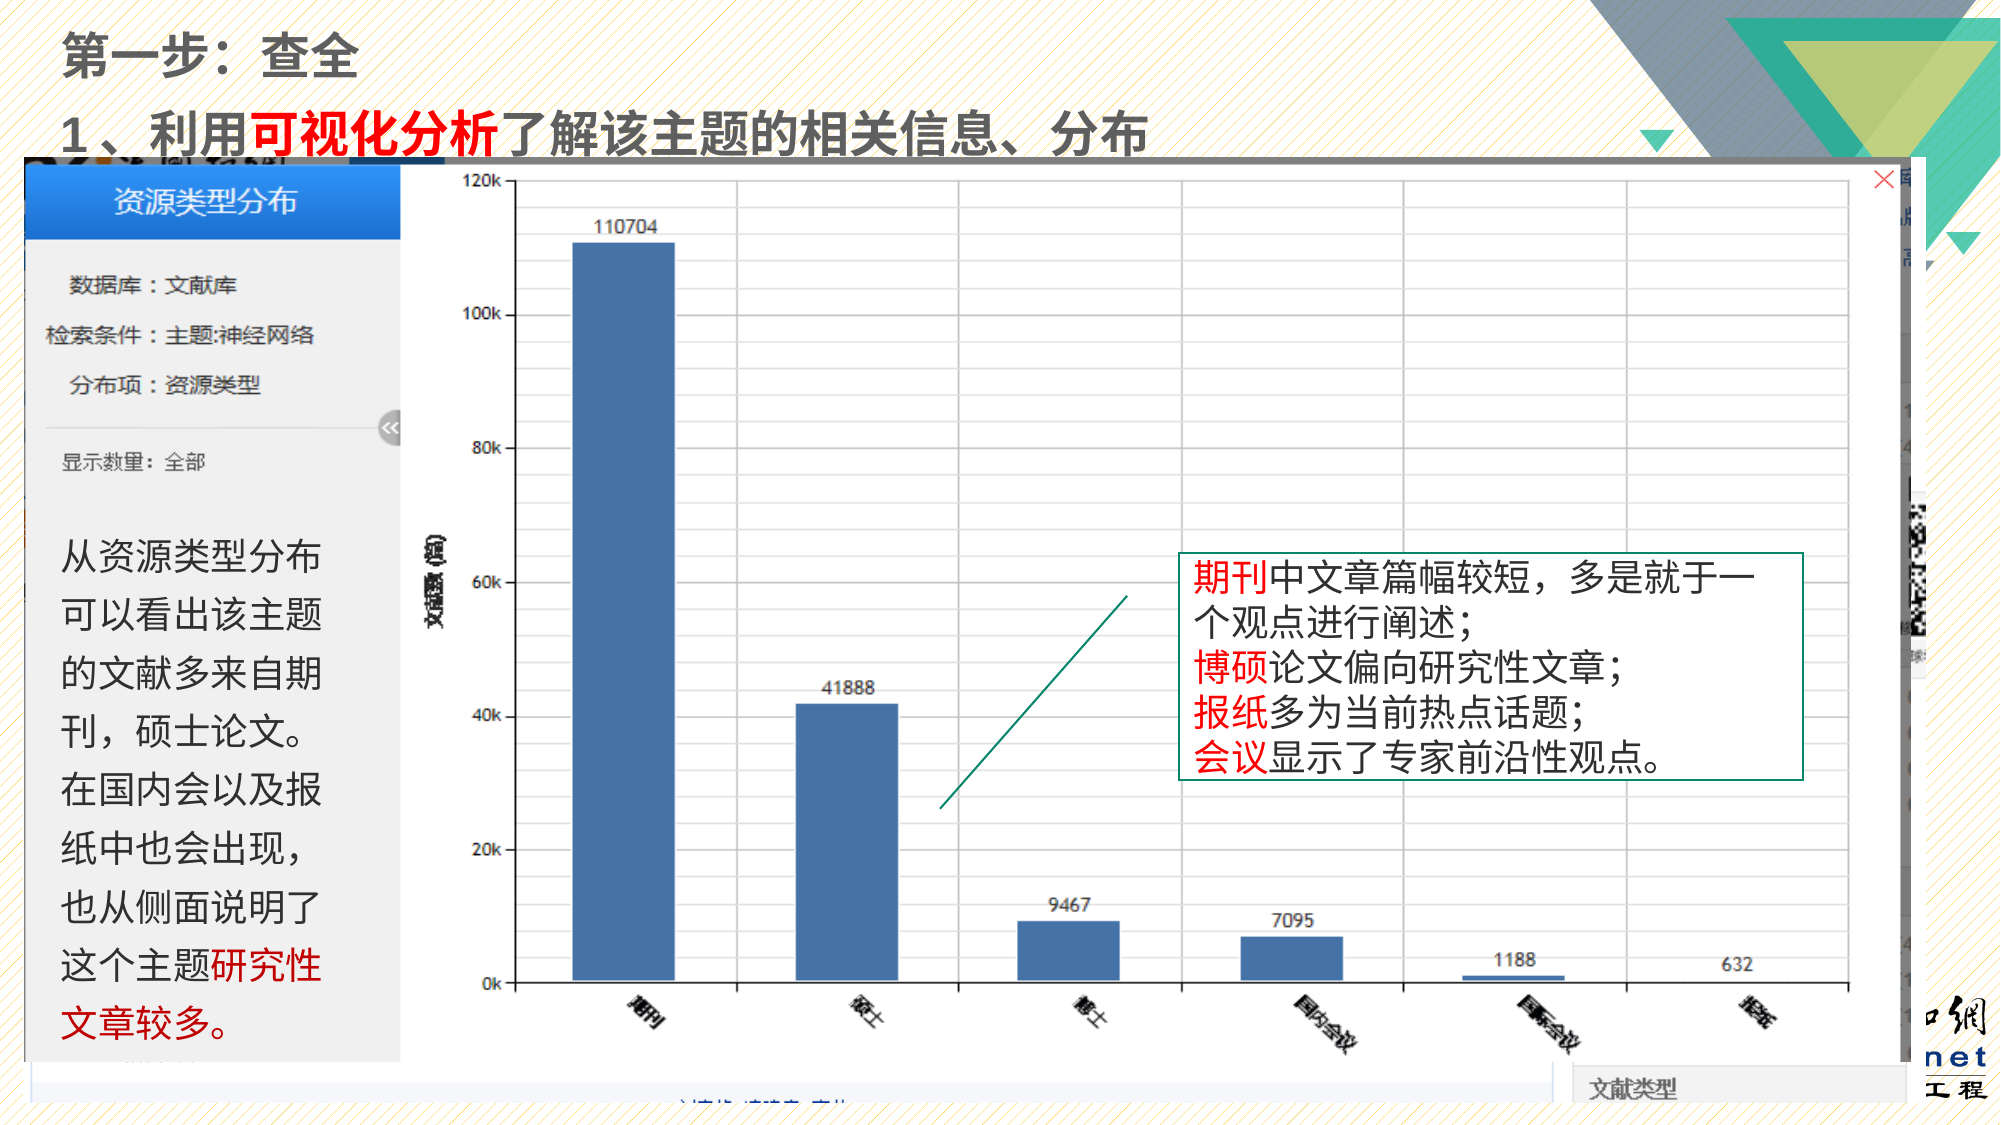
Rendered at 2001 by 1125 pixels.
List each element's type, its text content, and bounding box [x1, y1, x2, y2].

picture [23, 157, 2001, 1125]
text_box 第一步：查全 1、利用可视化分析了解该主题的相关信息、分布 资源、文献来源、关键词分布 [45, 0, 1419, 157]
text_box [24, 157, 1910, 1062]
